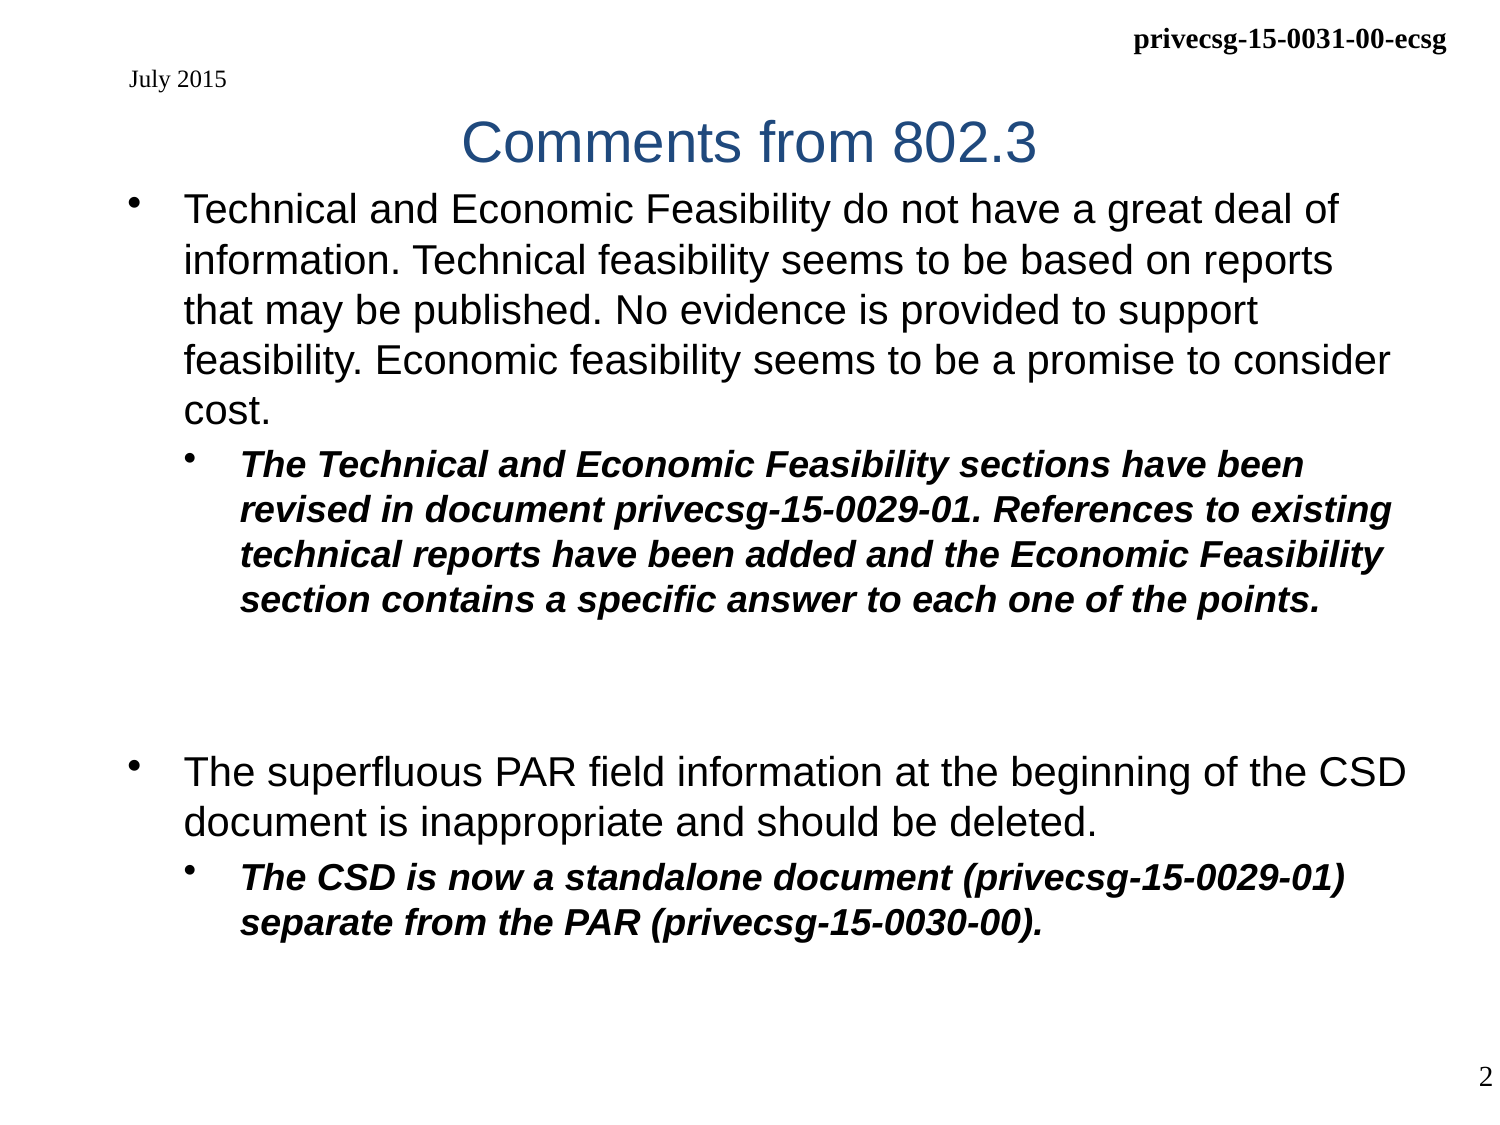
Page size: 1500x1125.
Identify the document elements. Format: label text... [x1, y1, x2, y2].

list Technical and Economic Feasibility do not have a great deal of information. Technical feasibility seems to be based on reports that may be published. No evidence is provided to support feasibility. Economic feasibility seems to be a promise to consider cost. The Technical and Economic Feasibility sections have been revised in document privecsg-15-0029-01. References to existing technical reports have been added and the Economic Feasibility section contains a specific answer to each one of the points. The superfluous PAR field information at the beginning of the CSD document is inappropriate and should be deleted. The CSD is now a standalone document (privecsg-15-0029-01) separate from the PAR (privecsg-15-0030-00). [112, 174, 1424, 979]
title Comments from 802.3 [75, 45, 1425, 233]
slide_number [114, 54, 422, 100]
